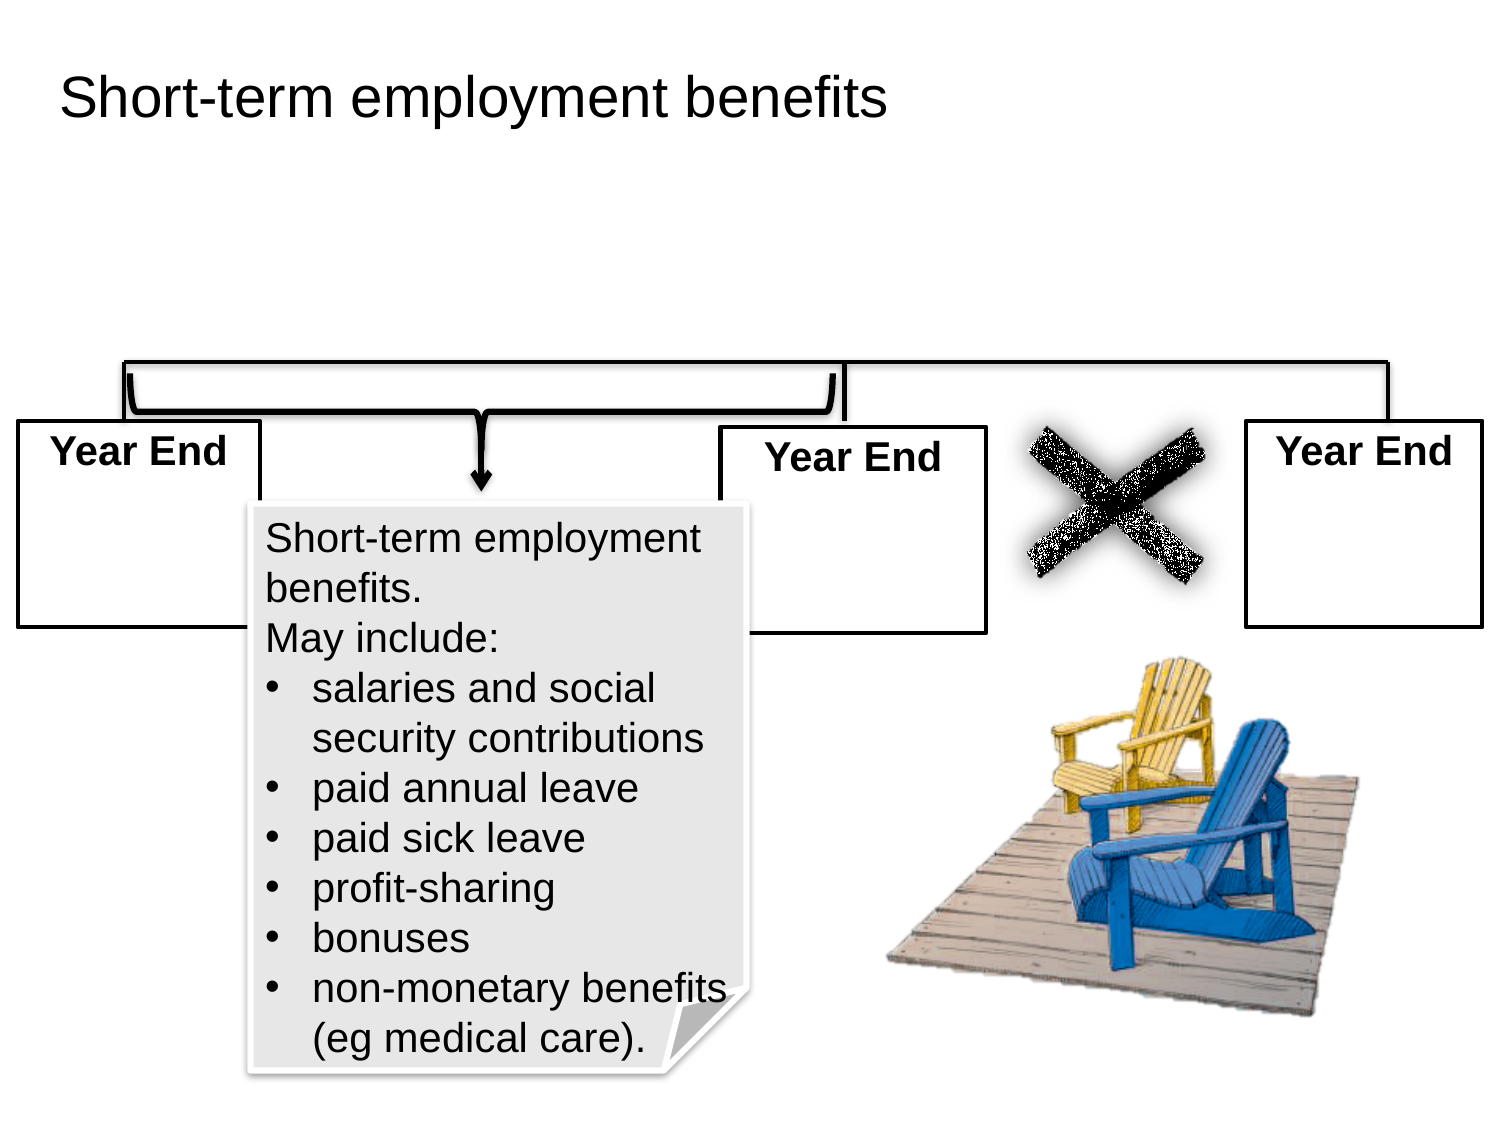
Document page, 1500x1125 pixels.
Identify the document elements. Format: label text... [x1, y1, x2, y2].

picture [882, 597, 1364, 1078]
text_box Year End 31 December 20X6 [718, 425, 951, 635]
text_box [974, 359, 1270, 596]
text_box Year End 31 December YYYY [1292, 419, 1484, 629]
text_box Short-term employment benefits. May include: salaries and social security contributions paid annual leave paid sick leave profit‑sharing bonuses non‑monetary benefits (eg medical care). [247, 500, 750, 1074]
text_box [881, 597, 1363, 1077]
title Short-term employment benefits [58, 58, 1442, 296]
text_box [129, 373, 836, 433]
text_box Year End 31 December 20X5 [16, 419, 262, 629]
